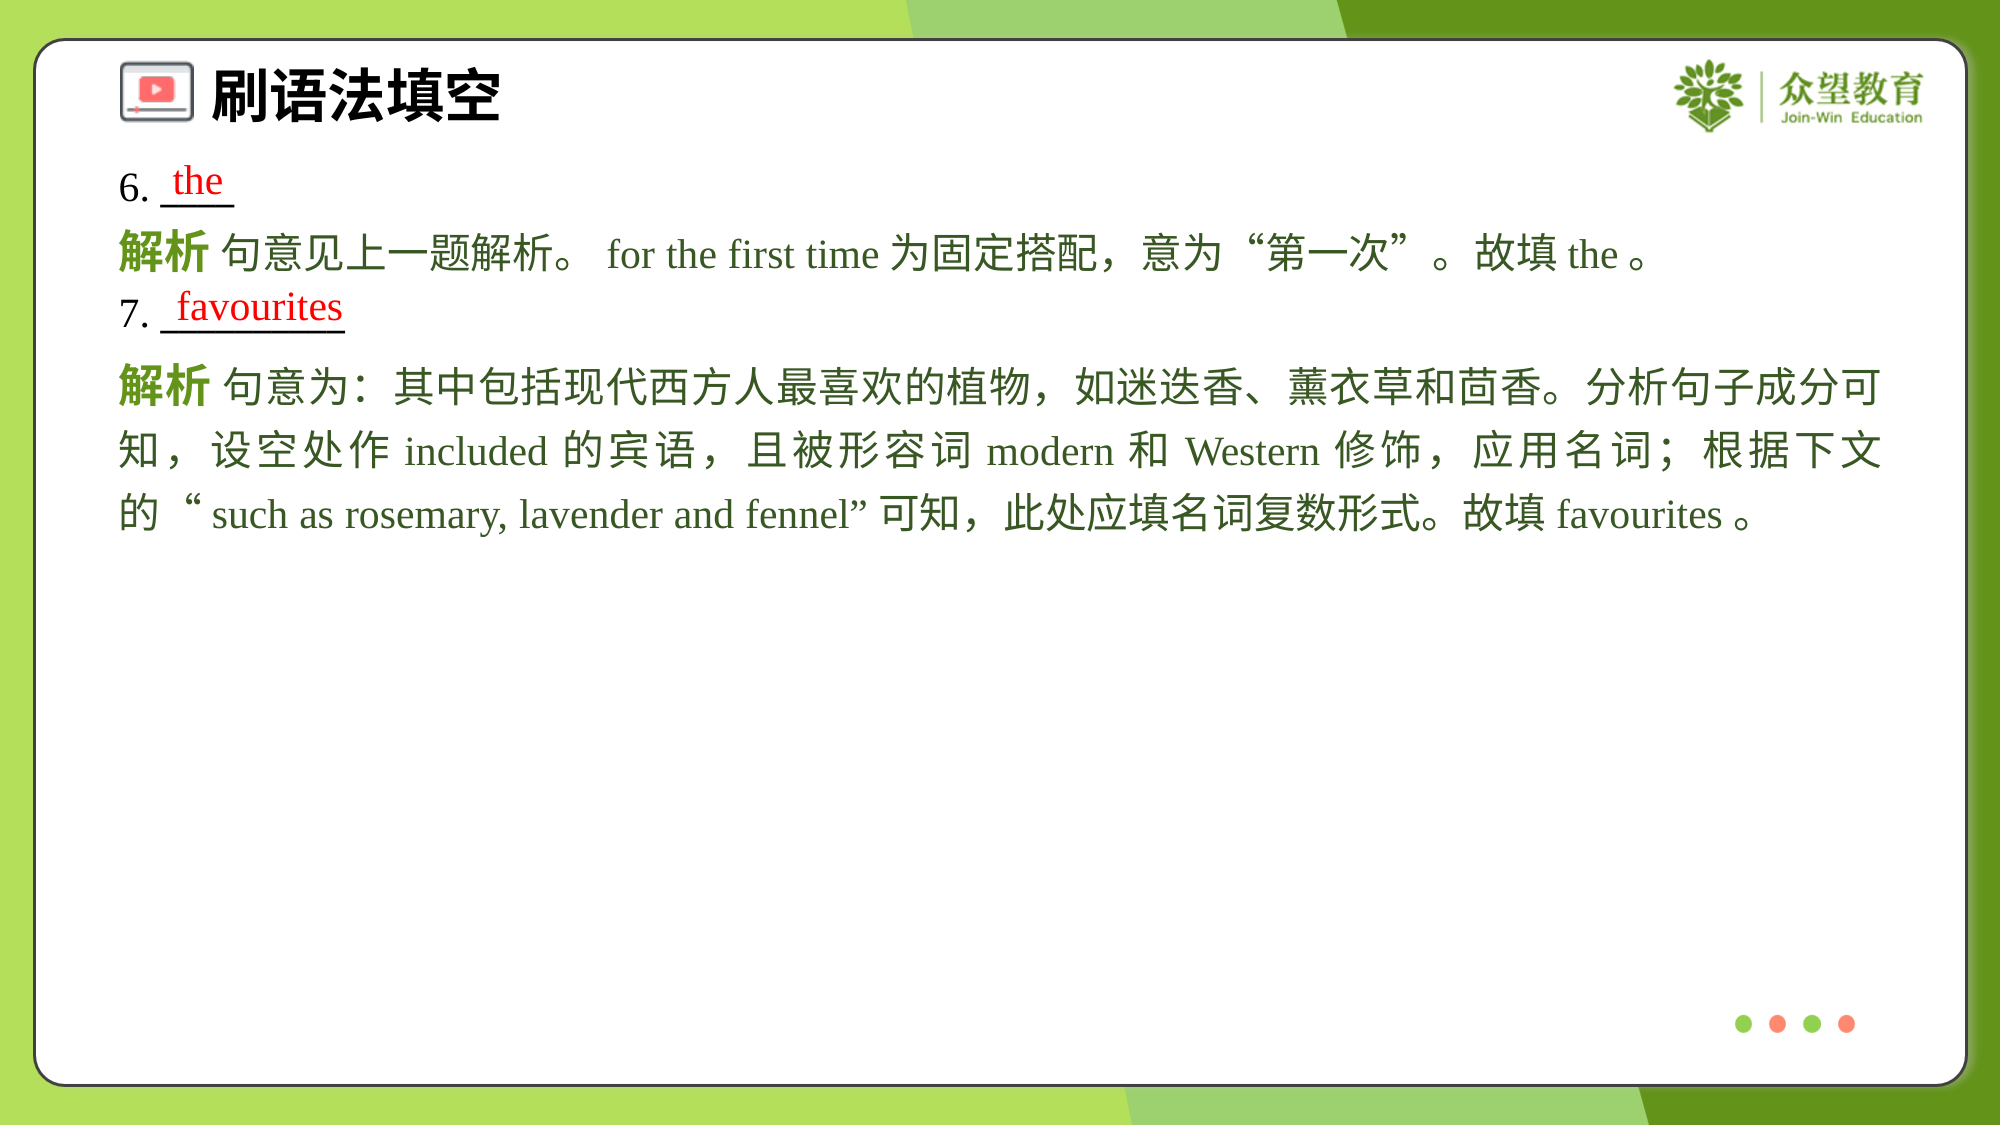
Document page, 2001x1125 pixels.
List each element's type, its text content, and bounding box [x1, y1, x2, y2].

text_box 7. __________ [118, 272, 1883, 330]
picture [0, 0, 2000, 1125]
text_box the [167, 140, 229, 199]
text_box 6. ____ [118, 146, 1883, 204]
text_box 解析 句意为：其中包括现代西方人最喜欢的植物，如迷迭香、薰衣草和茴香。分析句子成分可知，设空处作included的宾语，且被形容词modern和Western修饰，应用名词；根据下文的“such as rosemary, lavender and fennel”可知，此处应填名词复数形式。故填favourites。 [118, 342, 1883, 532]
text_box favourites [172, 266, 348, 325]
text_box 解析 句意见上一题解析。for the first time为固定搭配，意为“第一次”。故填the。 [118, 209, 1883, 271]
